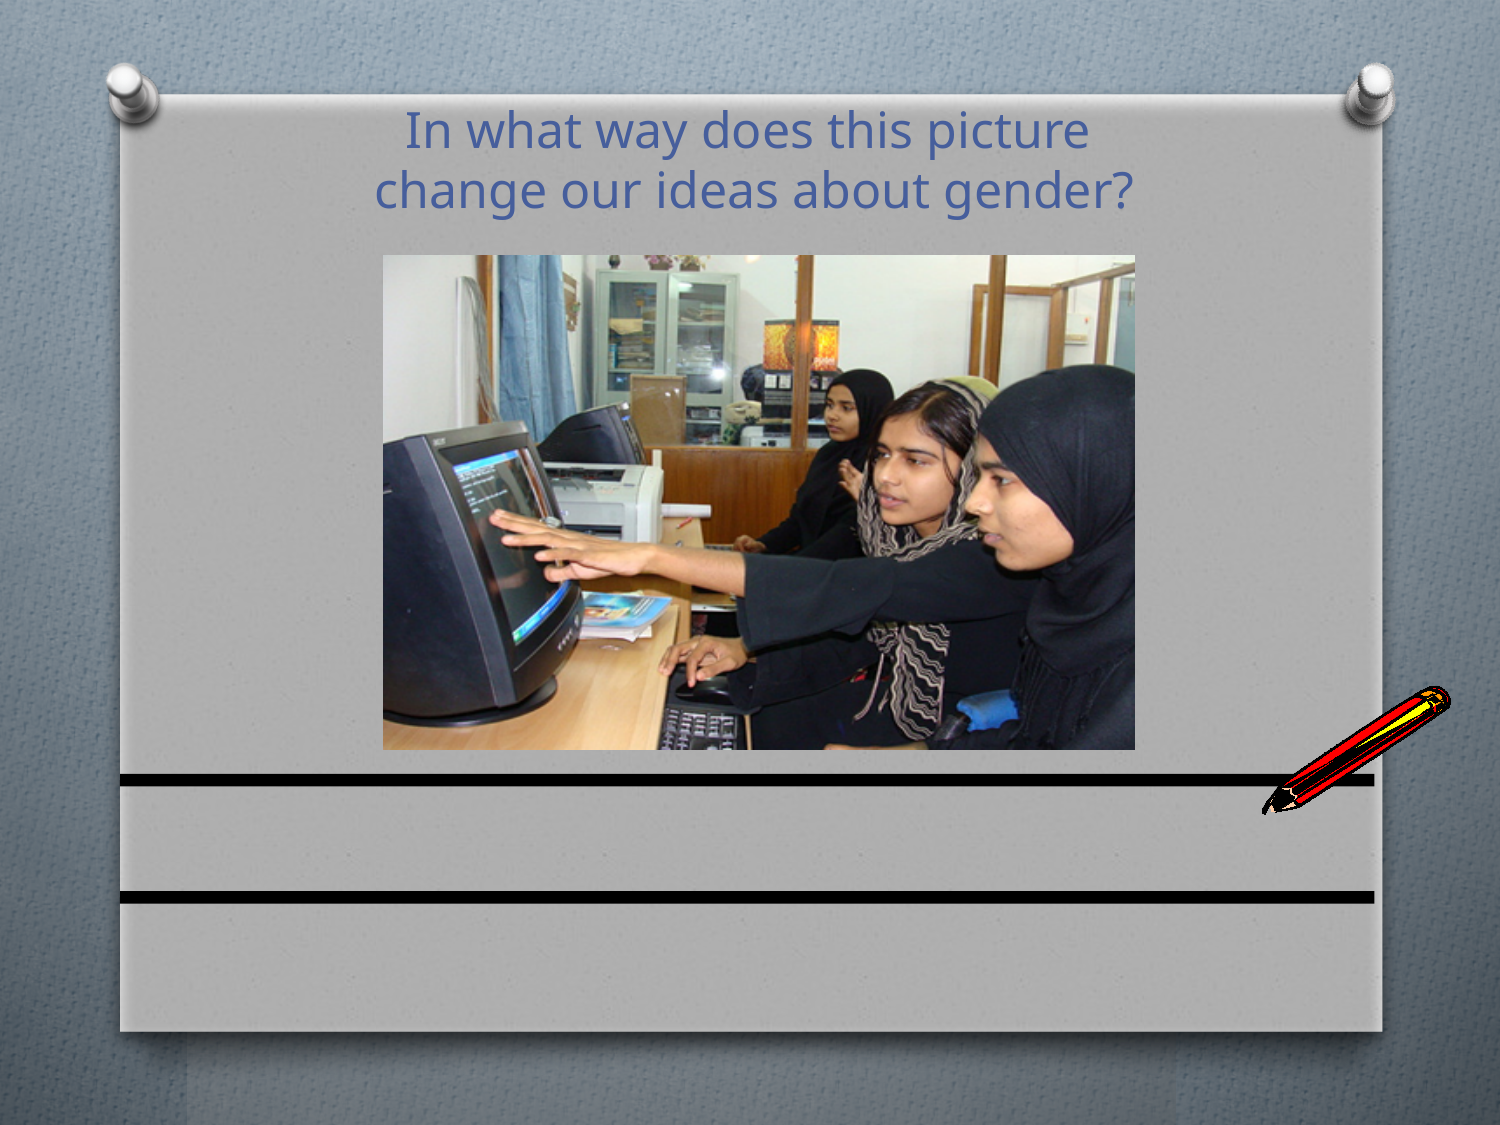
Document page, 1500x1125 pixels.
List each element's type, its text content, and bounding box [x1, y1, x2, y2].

text_box In what way does this picture change our ideas about gender? [135, 92, 1362, 226]
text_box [119, 779, 1375, 898]
picture [1317, 35, 1439, 153]
picture [383, 255, 1135, 750]
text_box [1261, 685, 1451, 815]
picture [75, 31, 197, 141]
